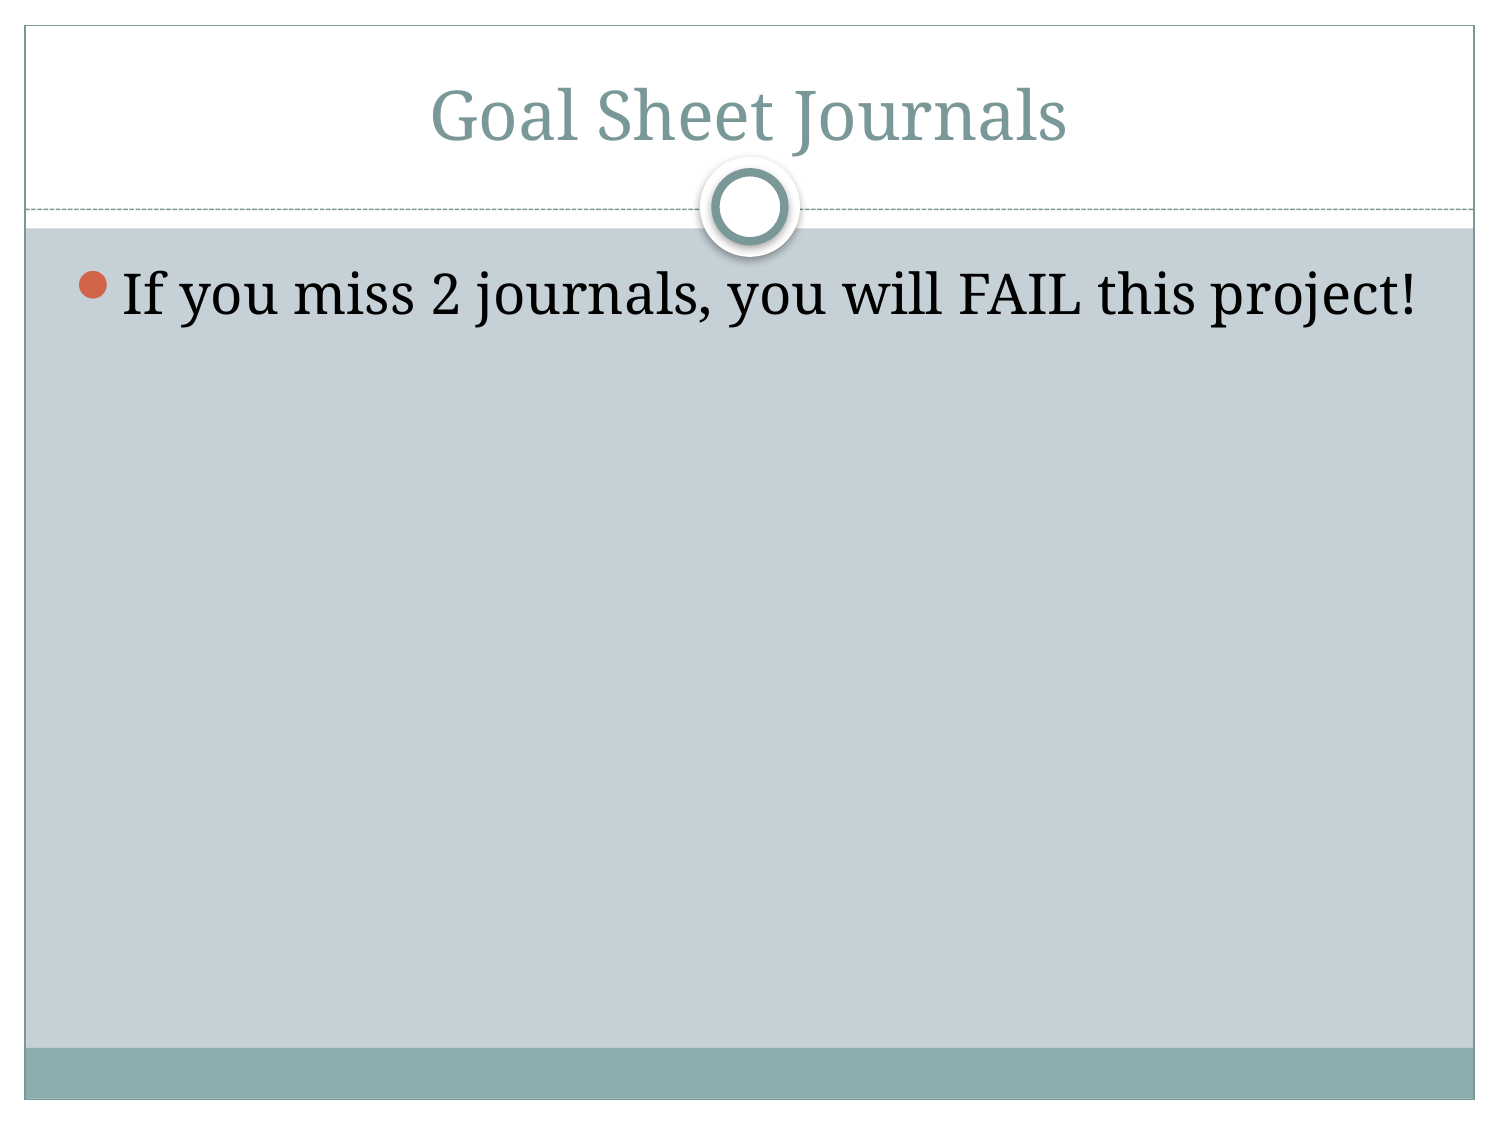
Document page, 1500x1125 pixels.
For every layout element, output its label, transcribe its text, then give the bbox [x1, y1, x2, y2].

title Goal Sheet Journals [49, 37, 1450, 162]
list If you miss 2 journals, you will FAIL this project! [49, 250, 1445, 1001]
